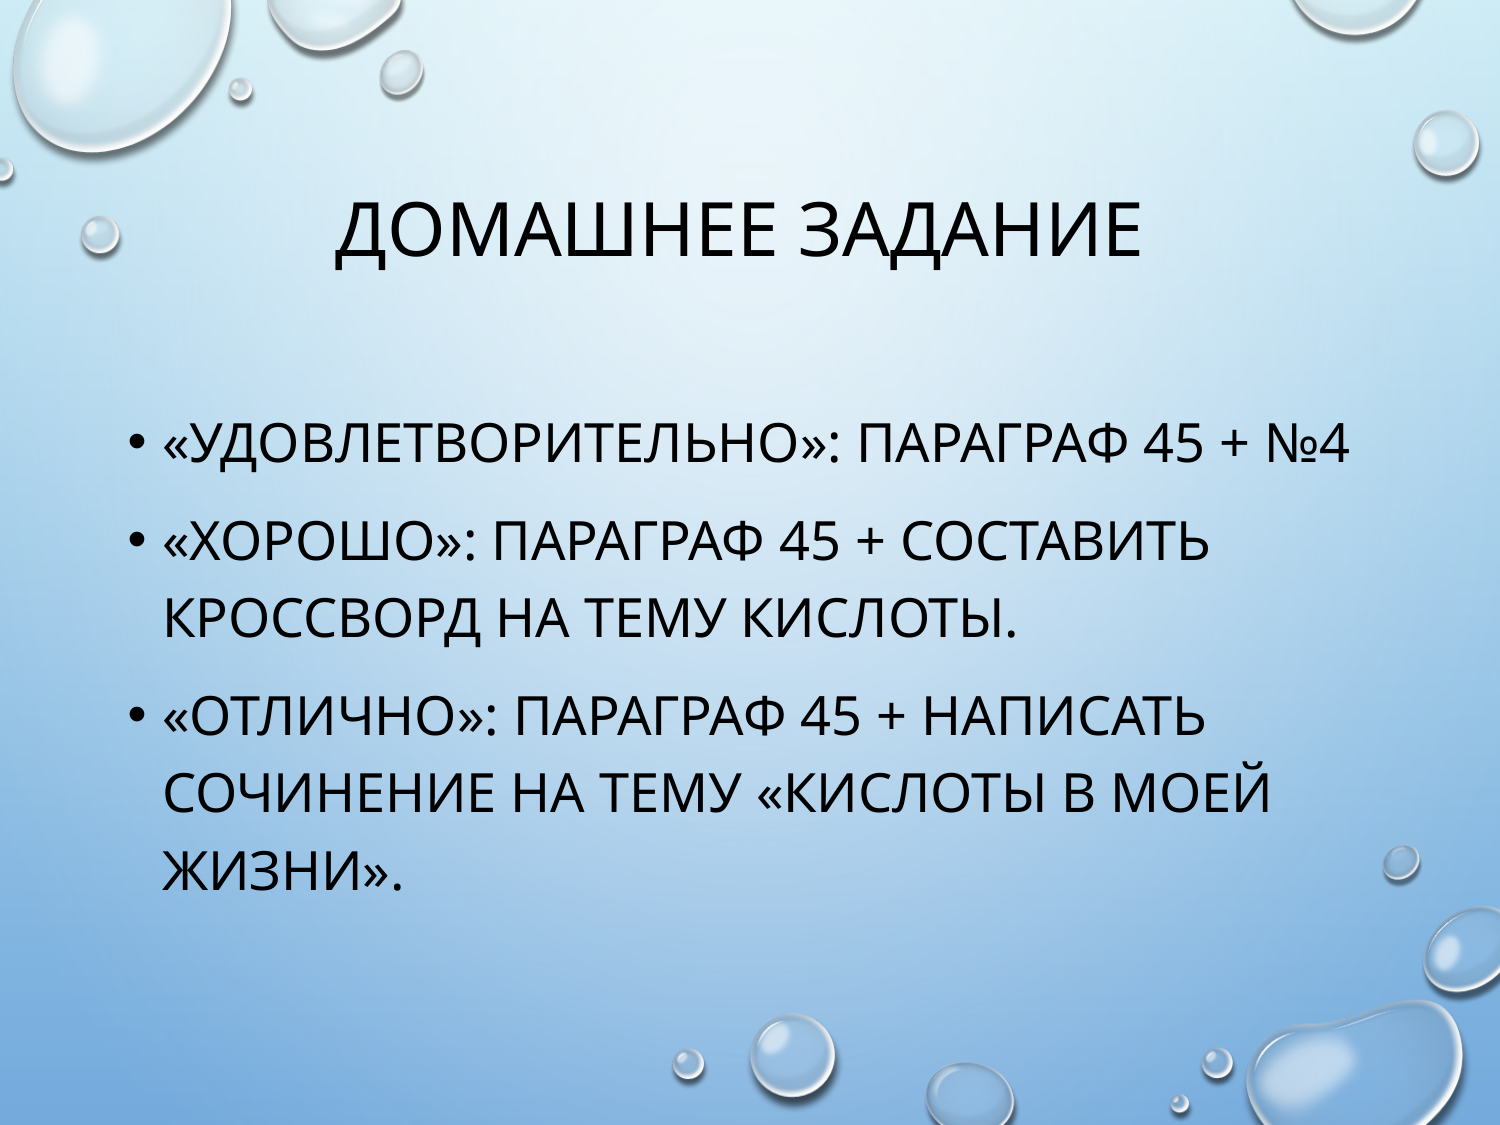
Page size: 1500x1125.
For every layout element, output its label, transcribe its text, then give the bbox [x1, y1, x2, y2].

picture [0, 0, 1500, 1125]
list «Удовлетворительно»: параграф 45 + №4 «Хорошо»: параграф 45 + составить кроссворд на тему кислоты. «отлично»: параграф 45 + Написать сочинение на тему «Кислоты в моей жизни». [112, 388, 1388, 950]
title Домашнее задание [112, 101, 1388, 364]
